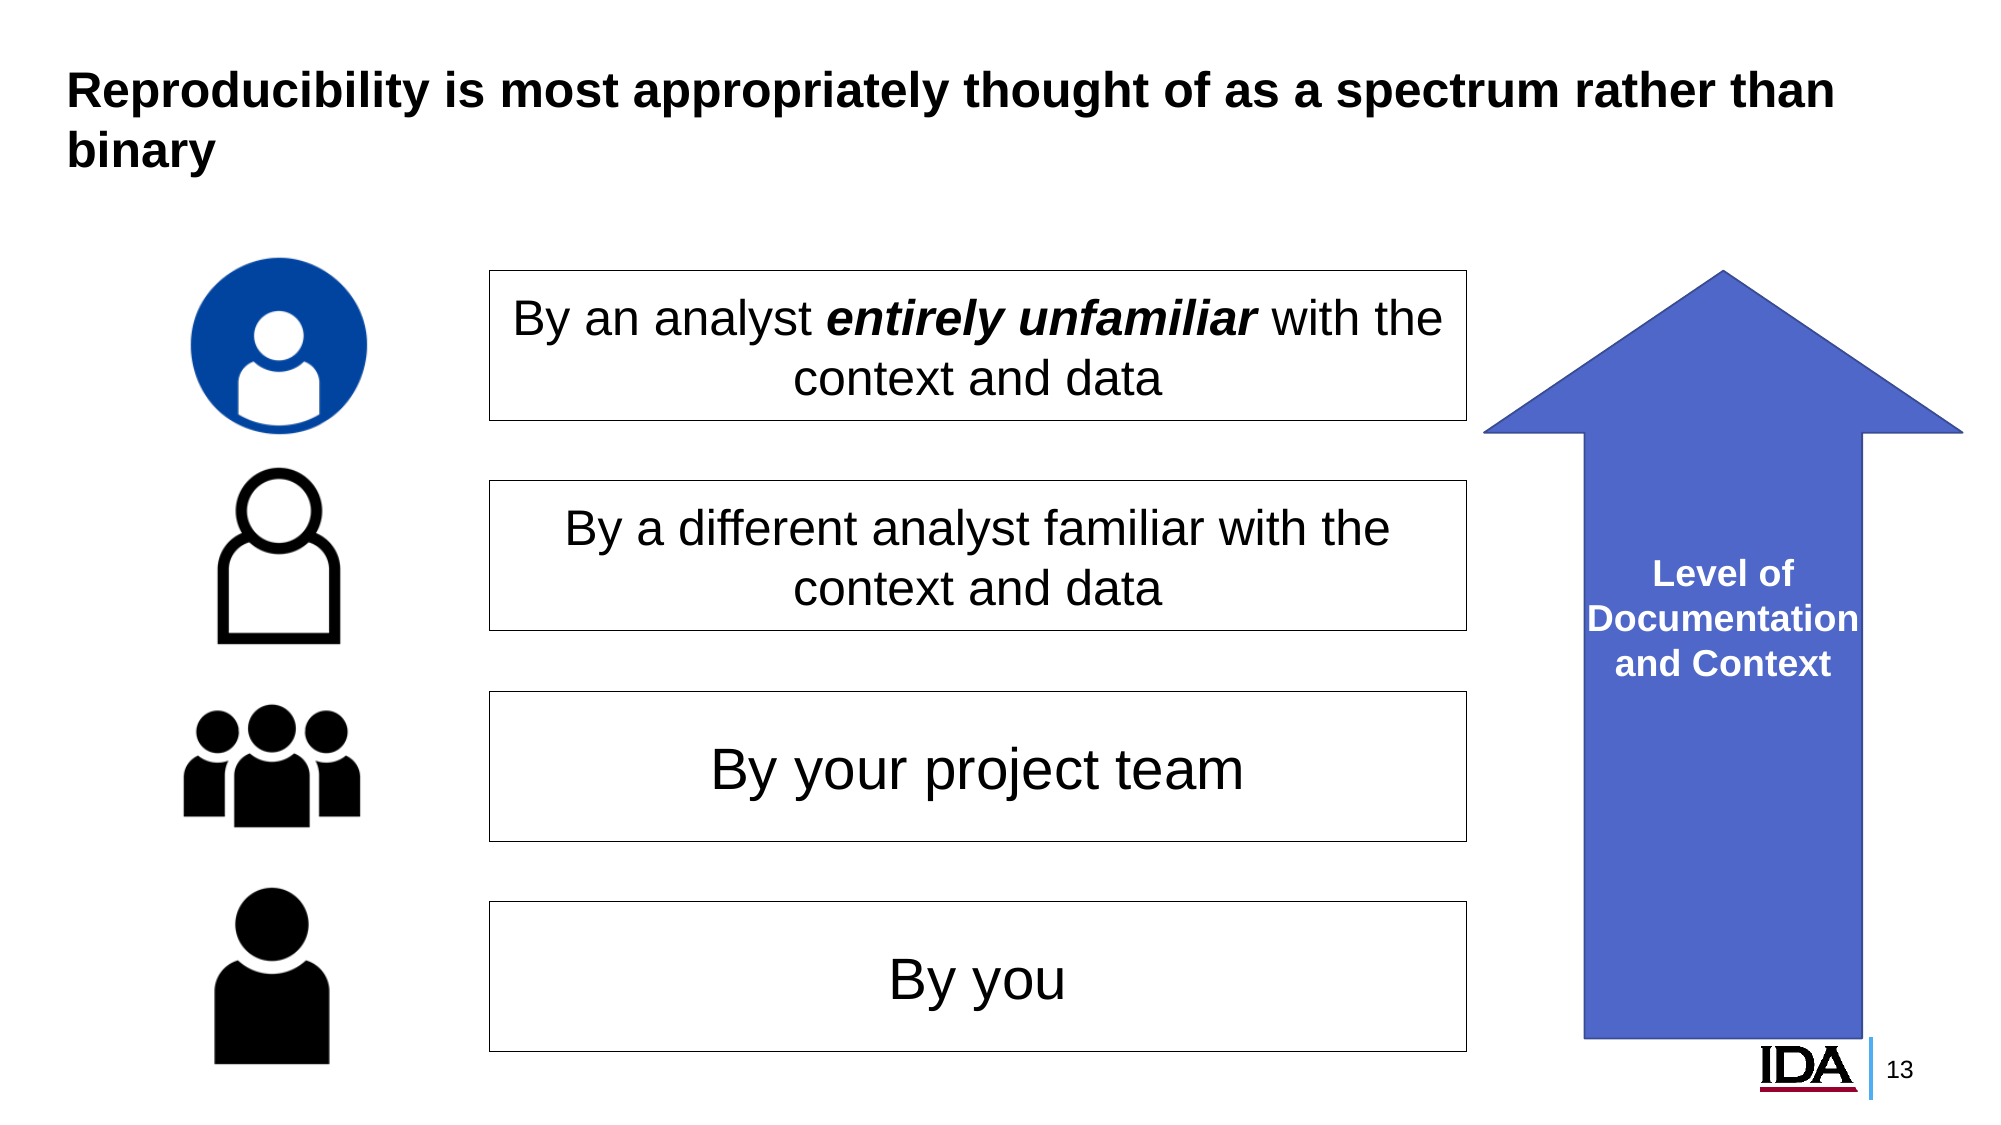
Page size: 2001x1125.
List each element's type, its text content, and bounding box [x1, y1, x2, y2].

picture [1760, 1046, 1858, 1092]
text_box By a different analyst familiar with the context and data [489, 480, 1467, 631]
title Reproducibility is most appropriately thought of as a spectrum rather than binary [51, 51, 1949, 185]
text_box [1583, 692, 1864, 1040]
picture [180, 247, 377, 444]
text_box Level of Documentation and Context [1539, 541, 1907, 692]
text_box By your project team [489, 691, 1467, 842]
text_box By an analyst entirely unfamiliar with the context and data [489, 270, 1467, 421]
picture [173, 878, 370, 1075]
picture [173, 668, 370, 864]
text_box By you [489, 901, 1467, 1052]
picture [180, 458, 377, 654]
text_box [1483, 269, 1964, 541]
